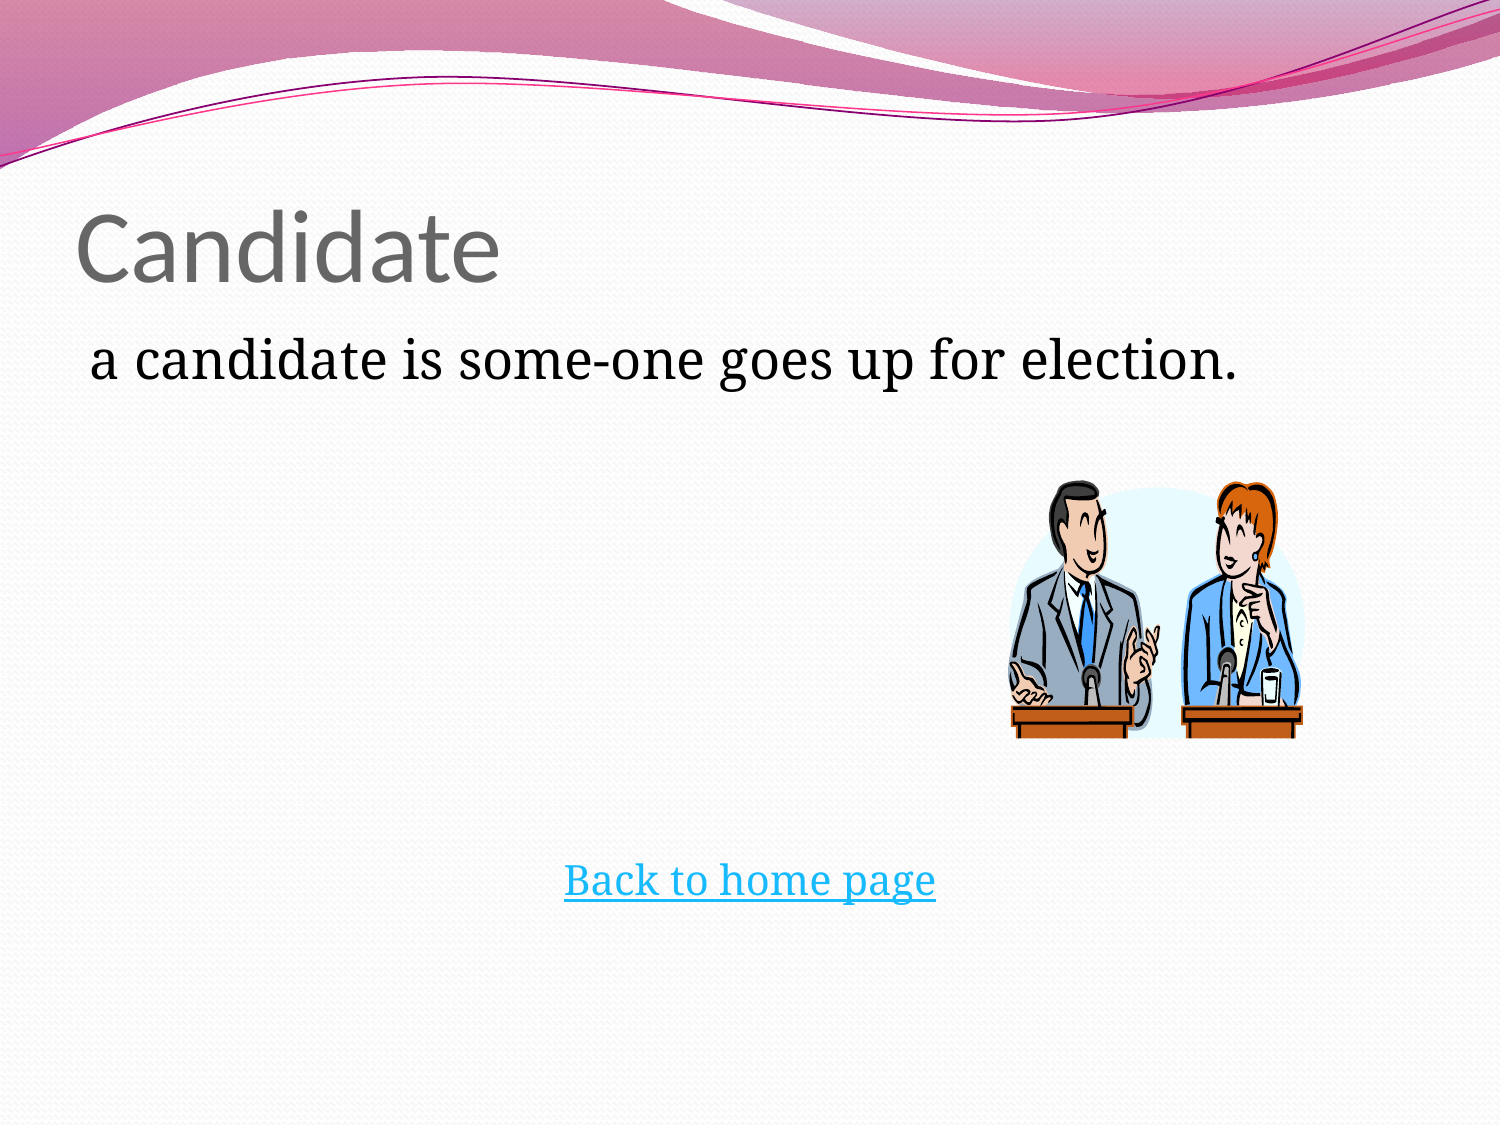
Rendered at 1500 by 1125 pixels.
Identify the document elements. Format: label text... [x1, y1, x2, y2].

picture [1007, 480, 1306, 739]
list a candidate is some-one goes up for election. Back to home page [75, 317, 1425, 1038]
title Candidate [75, 115, 1425, 303]
